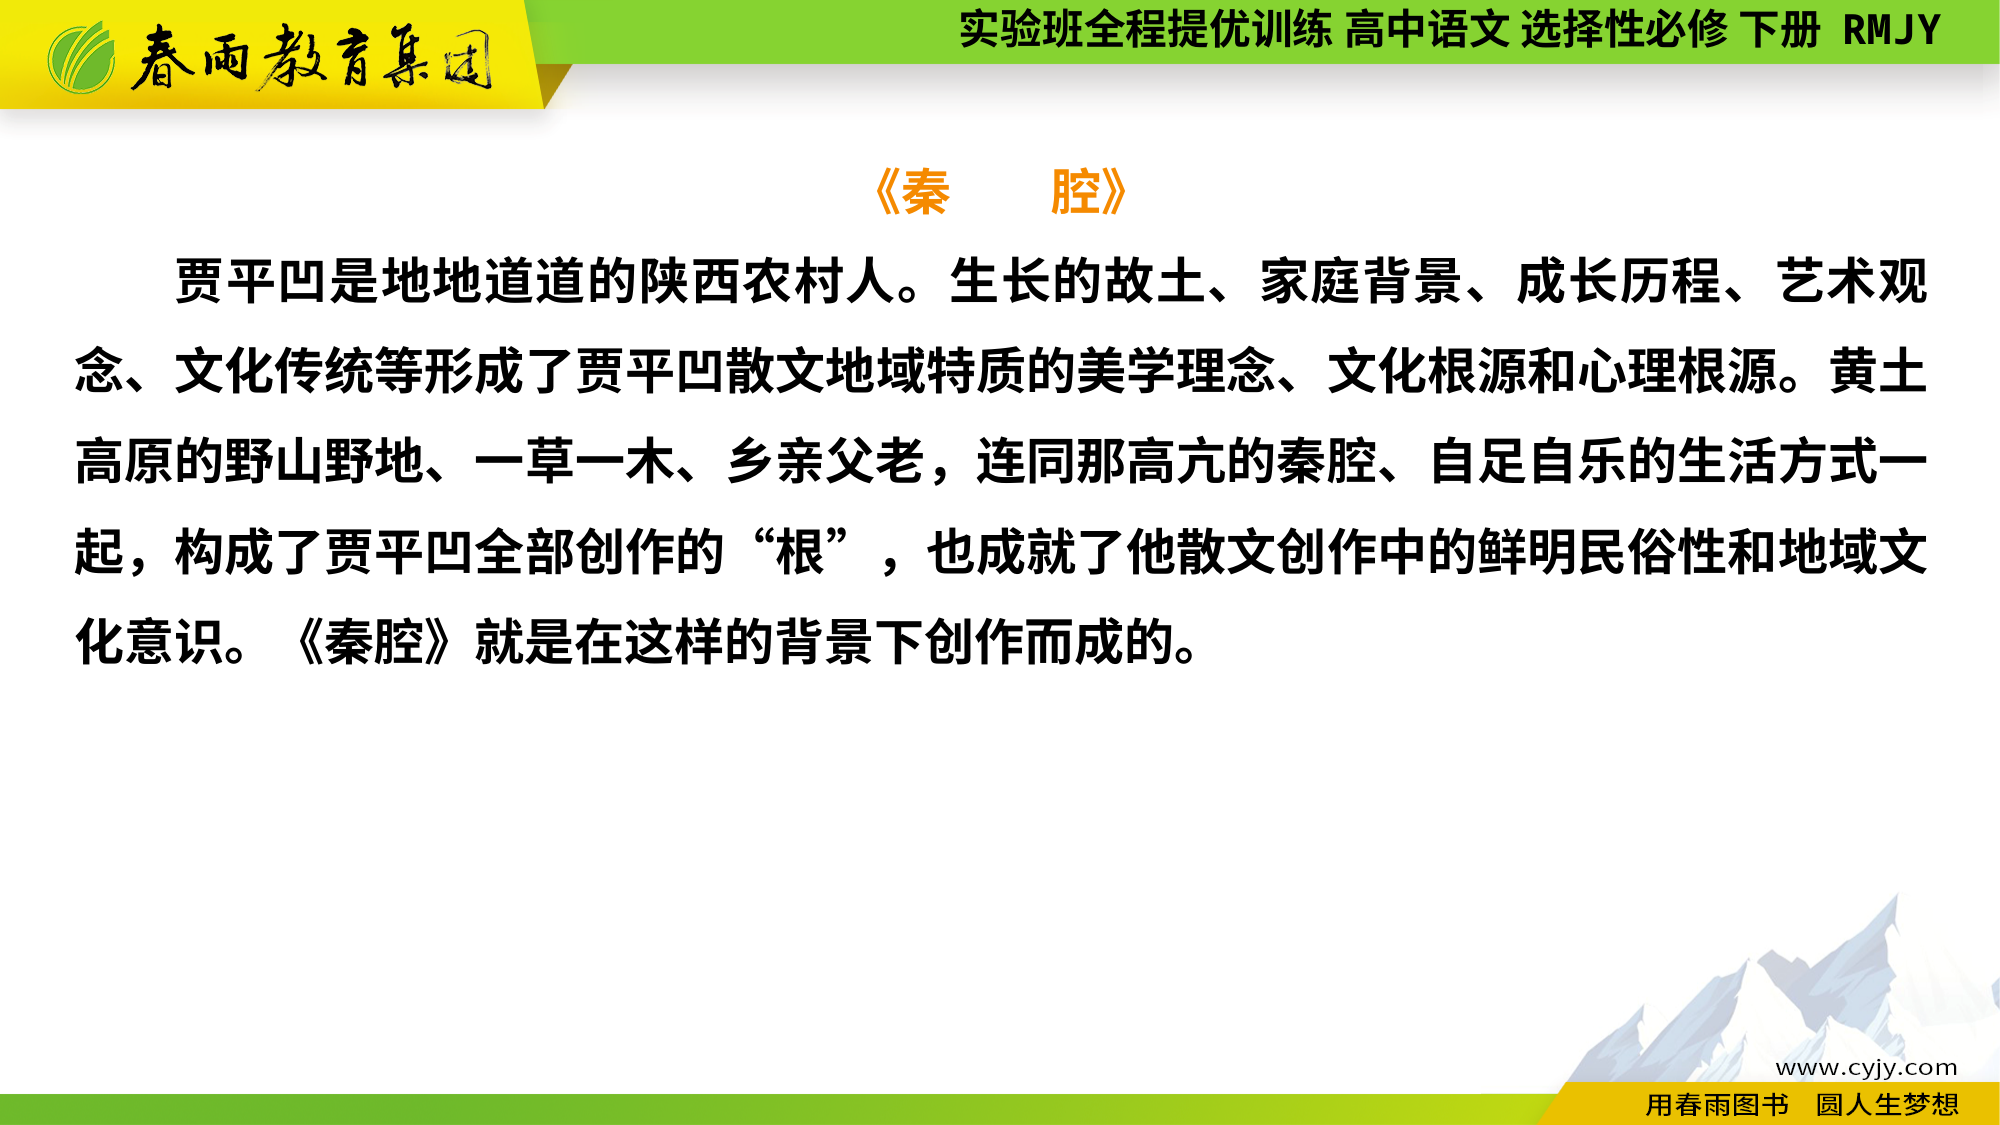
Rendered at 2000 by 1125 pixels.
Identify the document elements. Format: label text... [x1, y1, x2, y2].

picture [0, 0, 2000, 1125]
list 《秦 腔》 贾平凹是地地道道的陕西农村人。生长的故土、家庭背景、成长历程、艺术观念、文化传统等形成了贾平凹散文地域特质的美学理念、文化根源和心理根源。黄土高原的野山野地、一草一木、乡亲父老，连同那高亢的秦腔、自足自乐的生活方式一起，构成了贾平凹全部创作的“根”，也成就了他散文创作中的鲜明民俗性和地域文化意识。《秦腔》就是在这样的背景下创作而成的。 [59, 122, 1944, 683]
